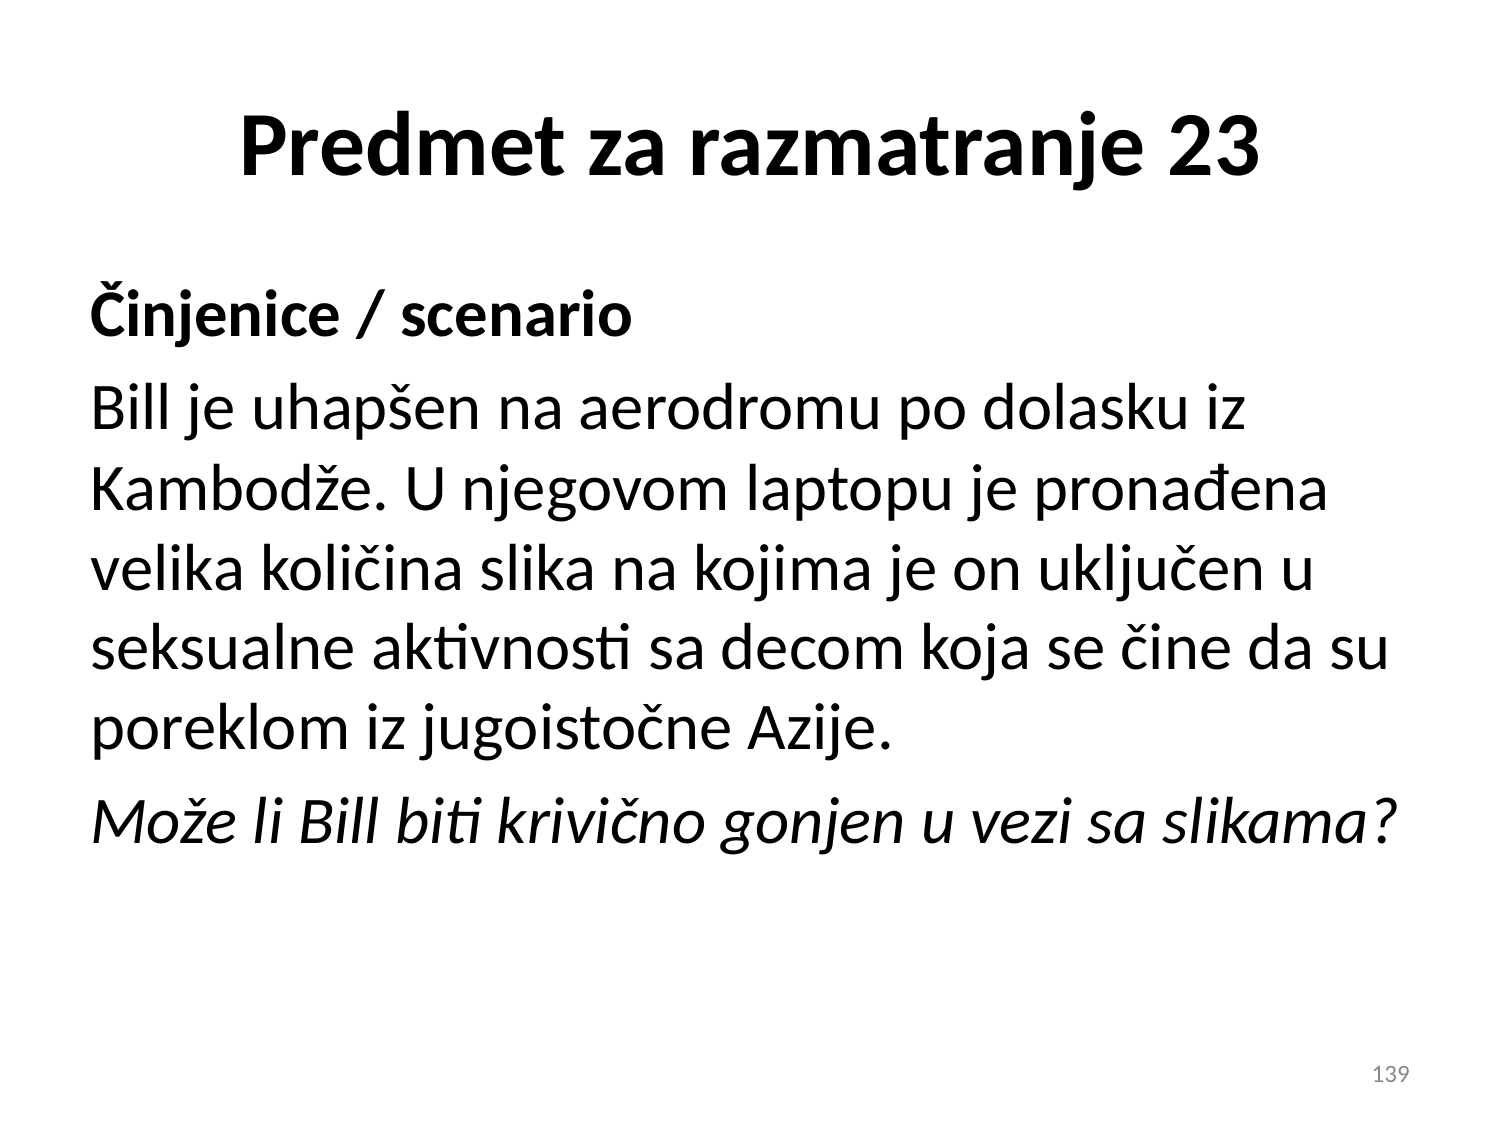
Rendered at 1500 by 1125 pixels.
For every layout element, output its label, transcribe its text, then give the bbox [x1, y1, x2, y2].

list Činjenice / scenario Bill je uhapšen na aerodromu po dolasku iz Kambodže. U njegovom laptopu je pronađena velika količina slika na kojima je on uključen u seksualne aktivnosti sa decom koja se čine da su poreklom iz jugoistočne Azije. Može li Bill biti krivično gonjen u vezi sa slikama? [74, 262, 1426, 1006]
title Predmet za razmatranje 23 [74, 44, 1426, 233]
slide_number 139 [1074, 1042, 1425, 1103]
